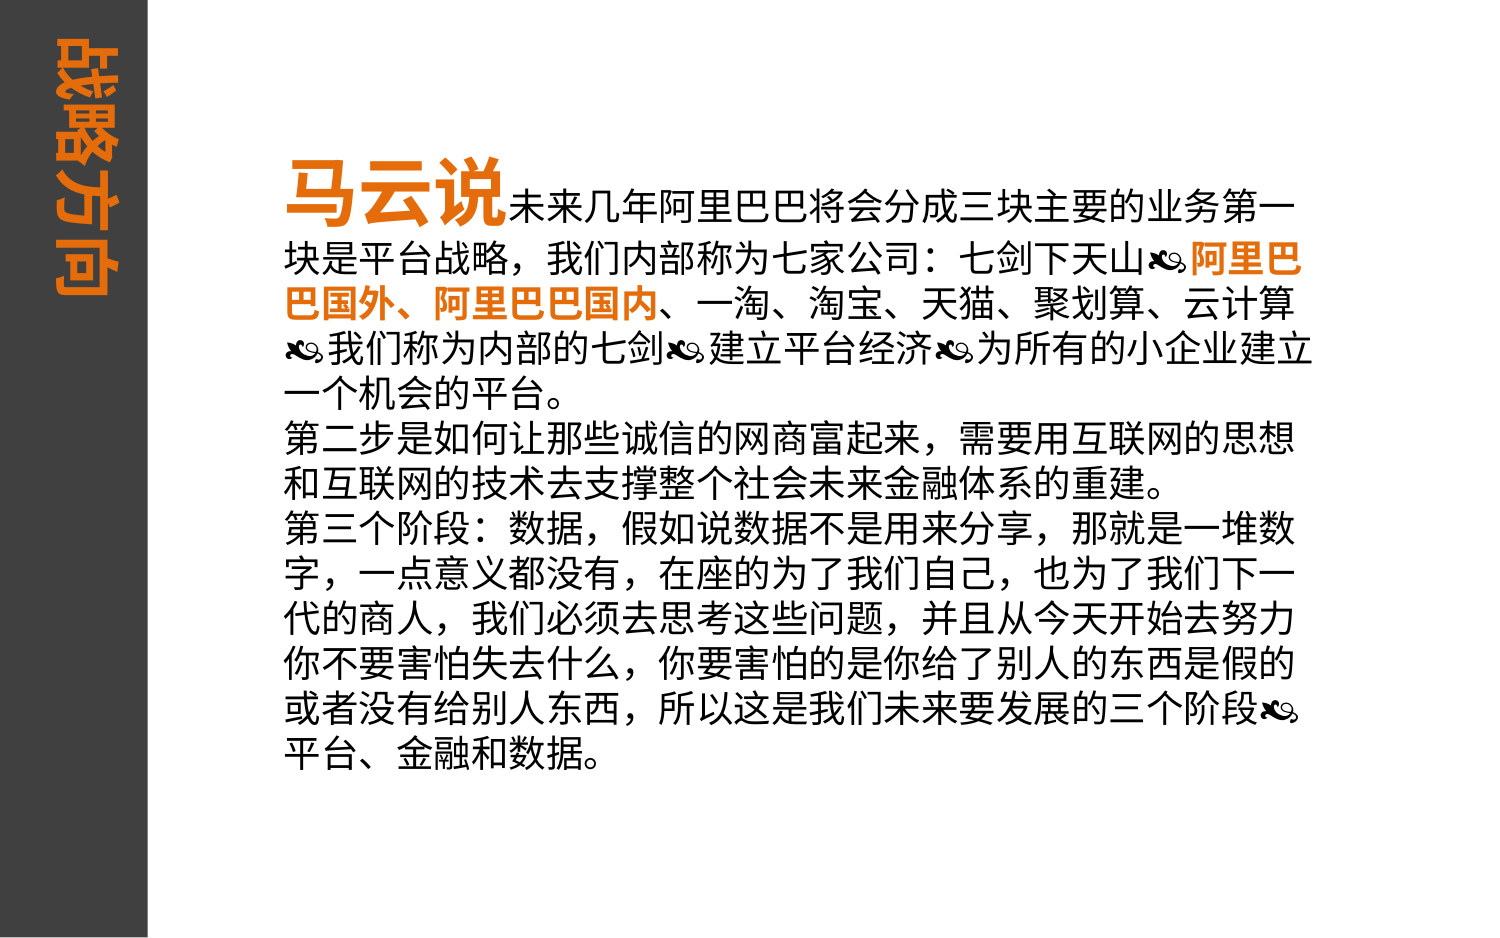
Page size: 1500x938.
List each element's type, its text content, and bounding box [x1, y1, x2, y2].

text_box 战略方向 [25, 19, 137, 362]
text_box 马云说未来几年阿里巴巴将会分成三块主要的业务第一块是平台战略，我们内部称为七家公司：七剑下天山阿里巴巴国外、阿里巴巴国内、一淘、淘宝、天猫、聚划算、云计算我们称为内部的七剑建立平台经济为所有的小企业建立一个机会的平台。 第二步是如何让那些诚信的网商富起来，需要用互联网的思想和互联网的技术去支撑整个社会未来金融体系的重建。 第三个阶段：数据，假如说数据不是用来分享，那就是一堆数字，一点意义都没有，在座的为了我们自己，也为了我们下一代的商人，我们必须去思考这些问题，并且从今天开始去努力你不要害怕失去什么，你要害怕的是你给了别人的东西是假的或者没有给别人东西，所以这是我们未来要发展的三个阶段平台、金融和数据。 [269, 137, 1345, 783]
